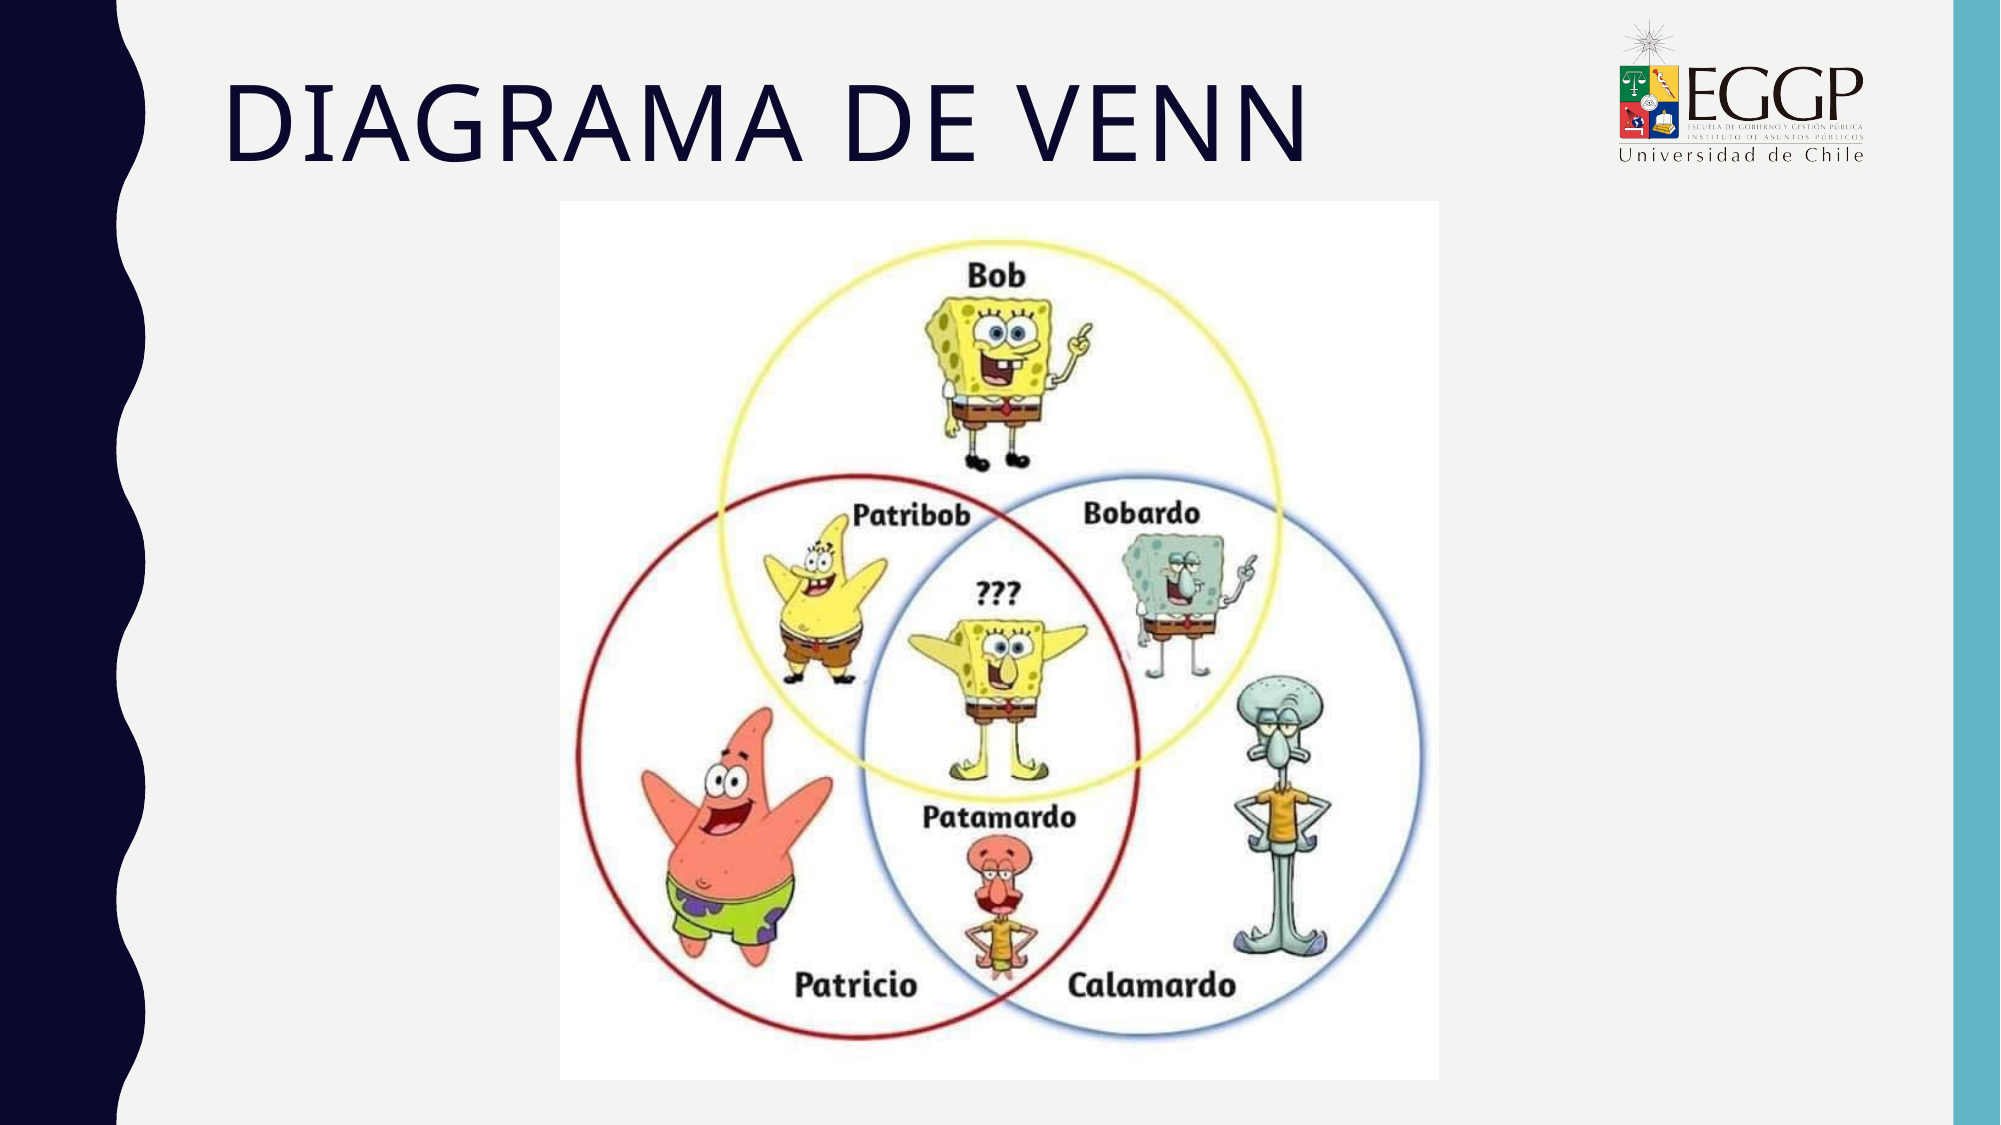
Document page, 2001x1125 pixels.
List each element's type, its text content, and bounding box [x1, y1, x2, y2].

picture [560, 201, 1440, 1080]
picture [1607, 7, 1875, 174]
title Diagrama de venn [205, 62, 1875, 308]
